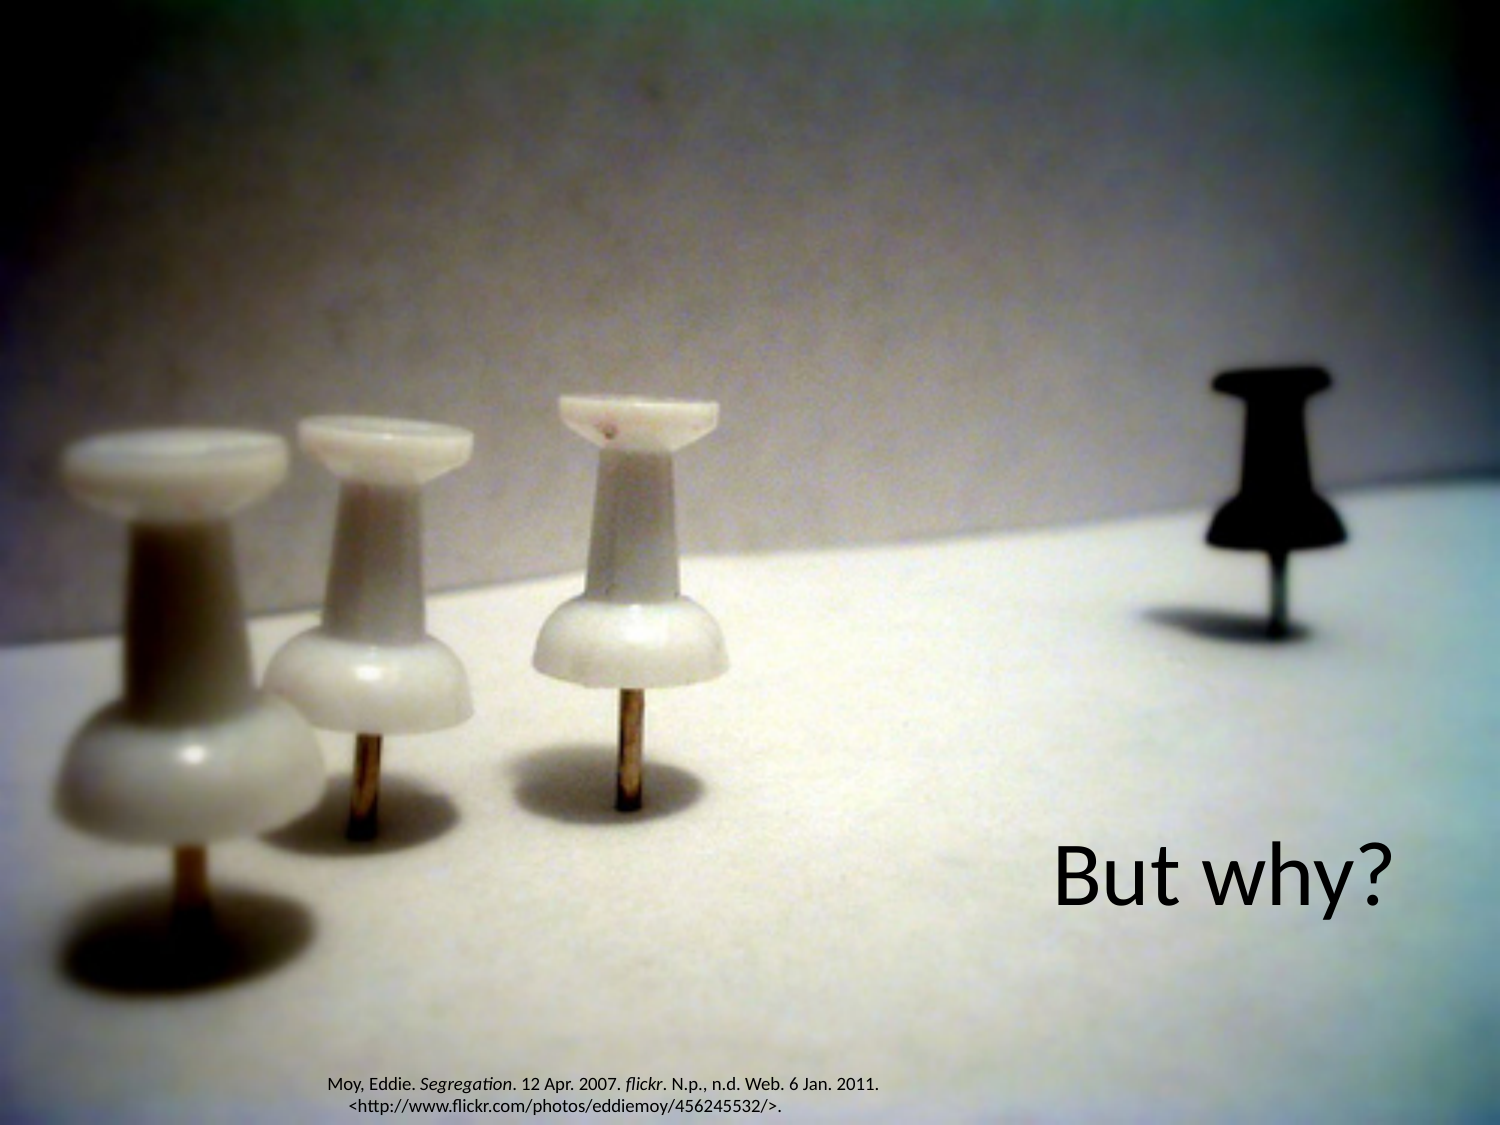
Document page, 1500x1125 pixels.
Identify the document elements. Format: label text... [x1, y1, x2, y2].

title But why? [549, 774, 1500, 963]
text_box Moy, Eddie. Segregation. 12 Apr. 2007. flickr. N.p., n.d. Web. 6 Jan. 2011. <http://www.flickr.com/photos/eddiemoy/456245532/>. [312, 1064, 1363, 1125]
picture [0, 0, 1500, 1125]
